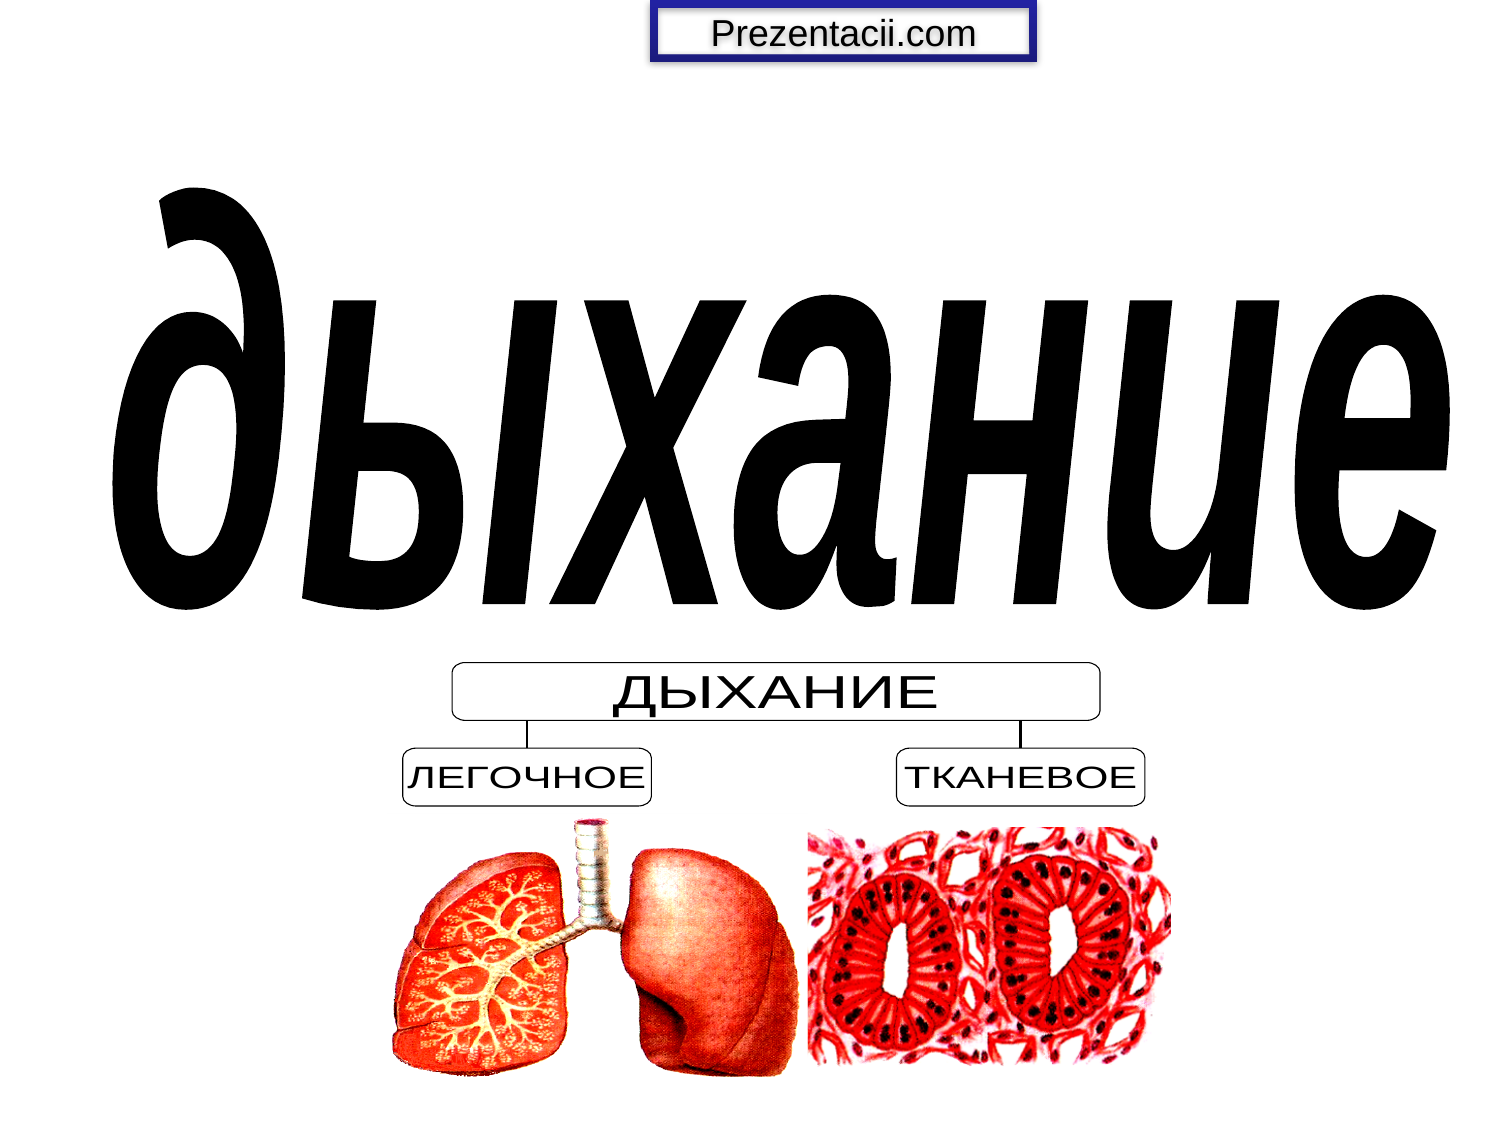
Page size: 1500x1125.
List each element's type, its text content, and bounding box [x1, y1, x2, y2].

picture [387, 662, 1171, 1079]
text_box Prezentacii.com [649, 0, 1038, 63]
